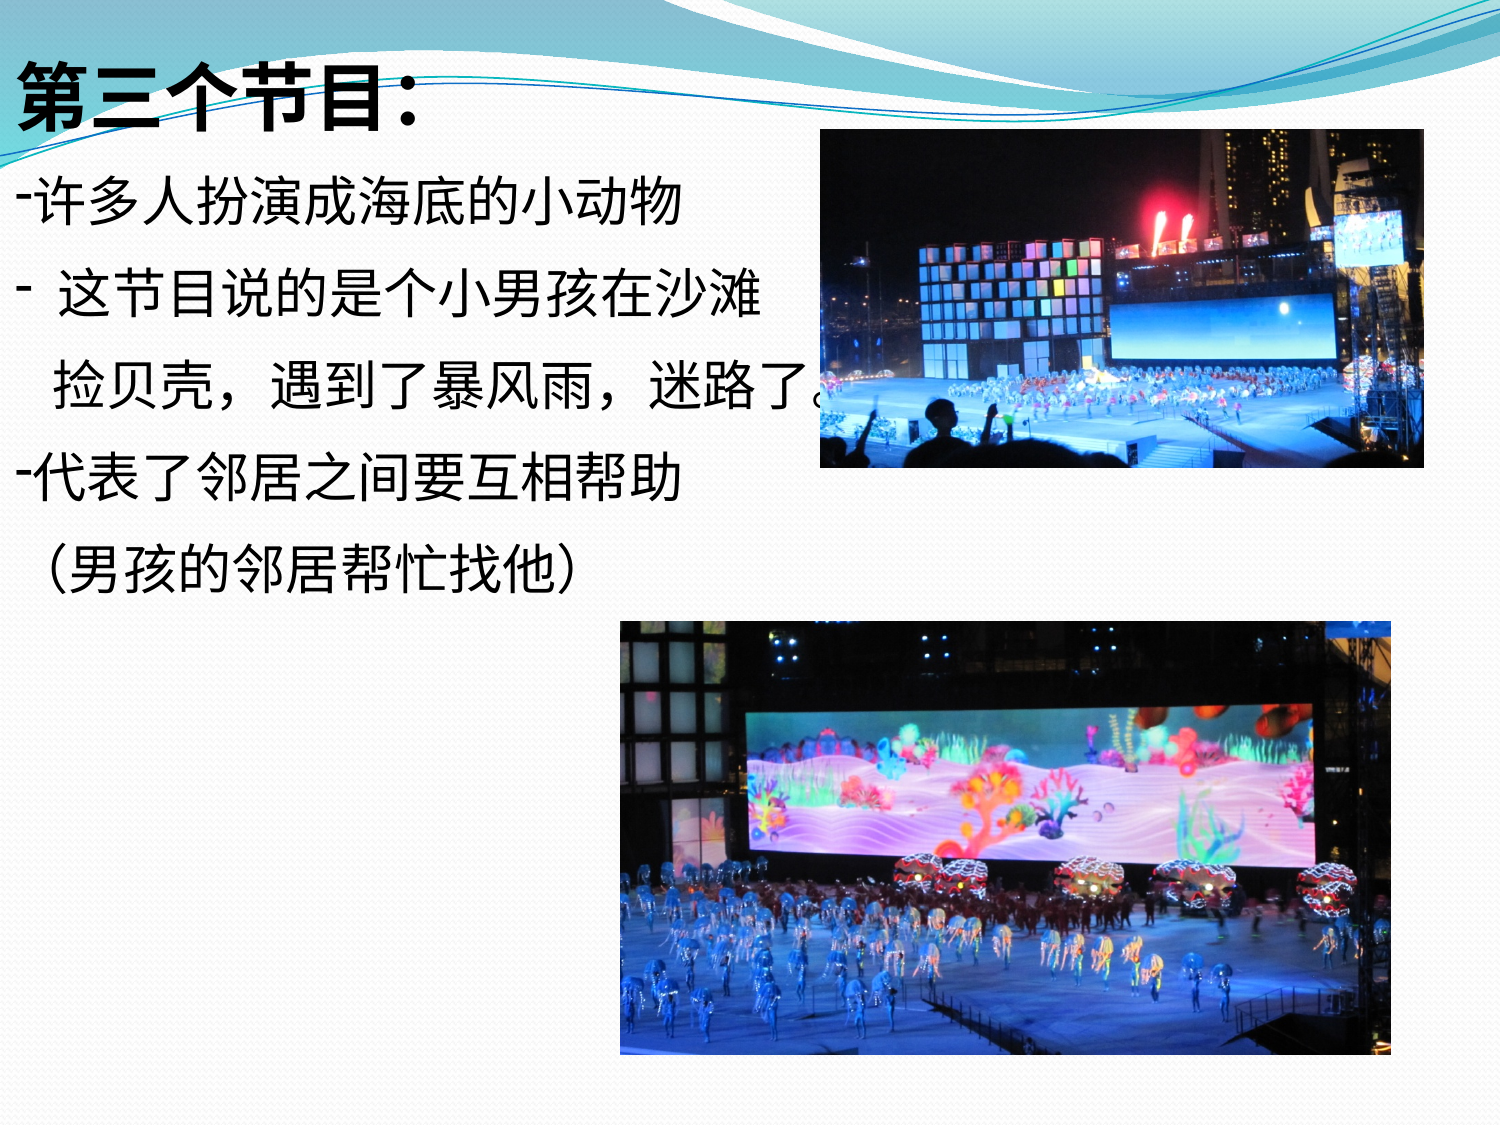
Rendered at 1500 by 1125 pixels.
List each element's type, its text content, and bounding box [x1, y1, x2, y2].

text_box 第三个节目： 许多人扮演成海底的小动物 这节目说的是个小男孩在沙滩 捡贝壳，遇到了暴风雨，迷路了。 代表了邻居之间要互相帮助 （男孩的邻居帮忙找他） [0, 42, 1450, 608]
picture [820, 129, 1424, 469]
picture [619, 621, 1391, 1055]
